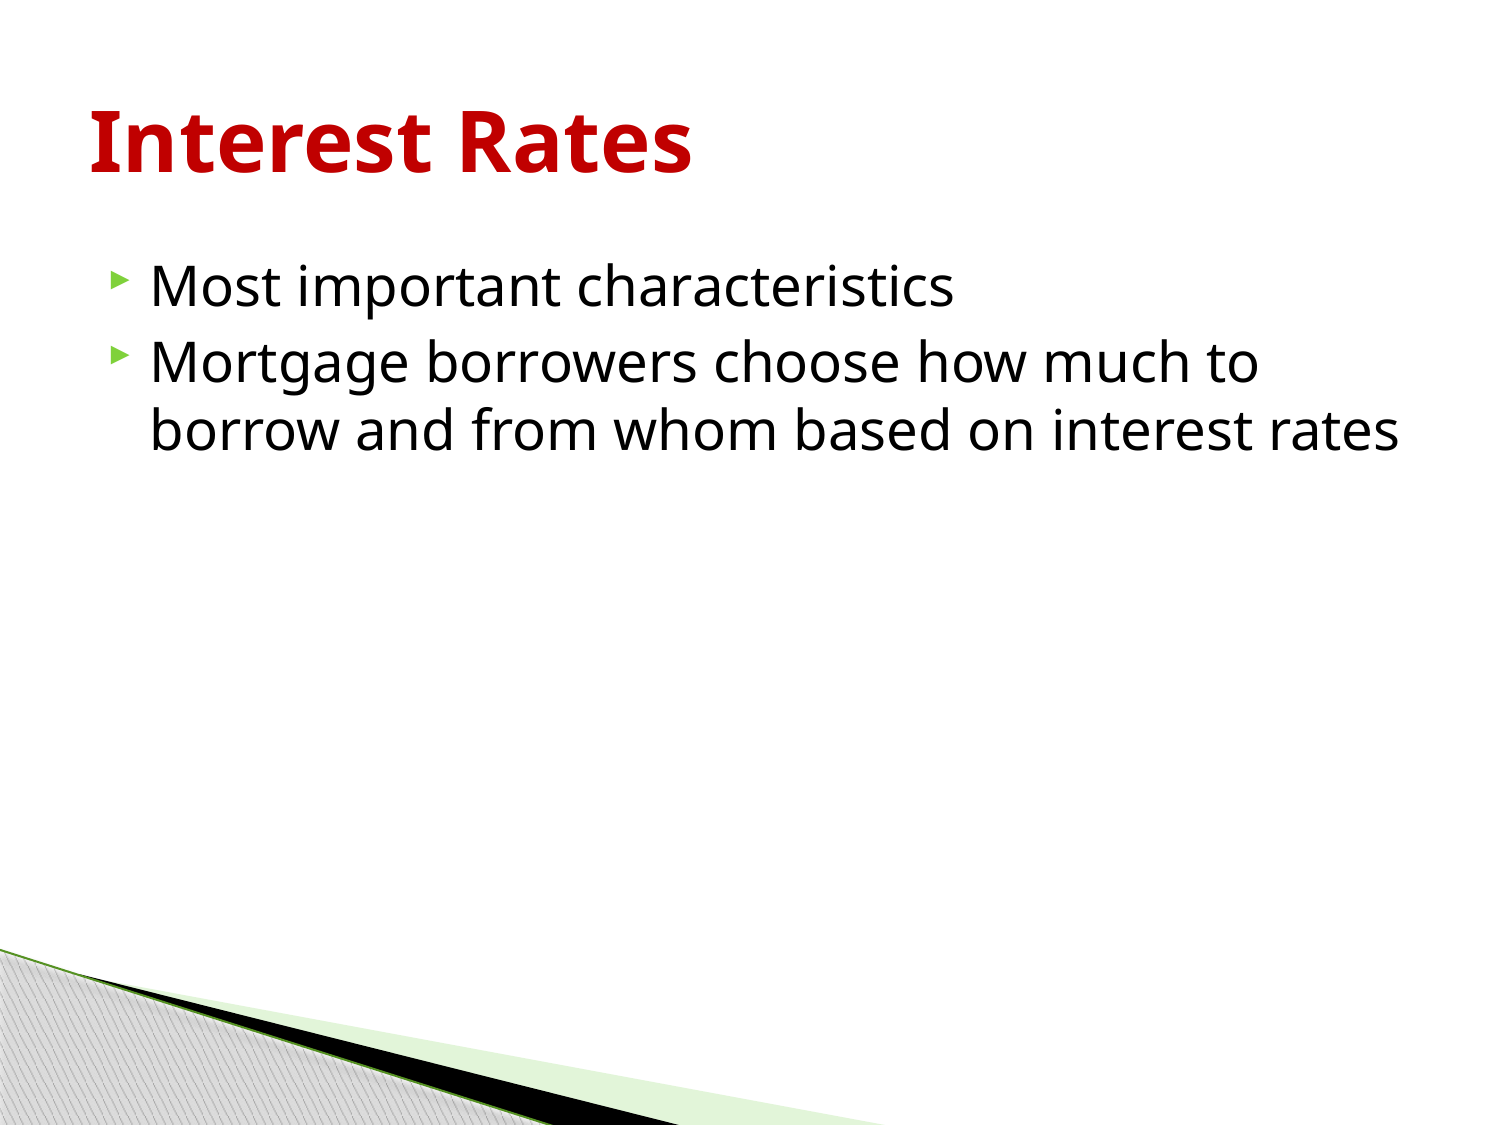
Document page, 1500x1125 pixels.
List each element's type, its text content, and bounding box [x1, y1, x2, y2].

title Interest Rates [75, 45, 1425, 233]
list Most important characteristics Mortgage borrowers choose how much to borrow and from whom based on interest rates [75, 243, 1425, 986]
